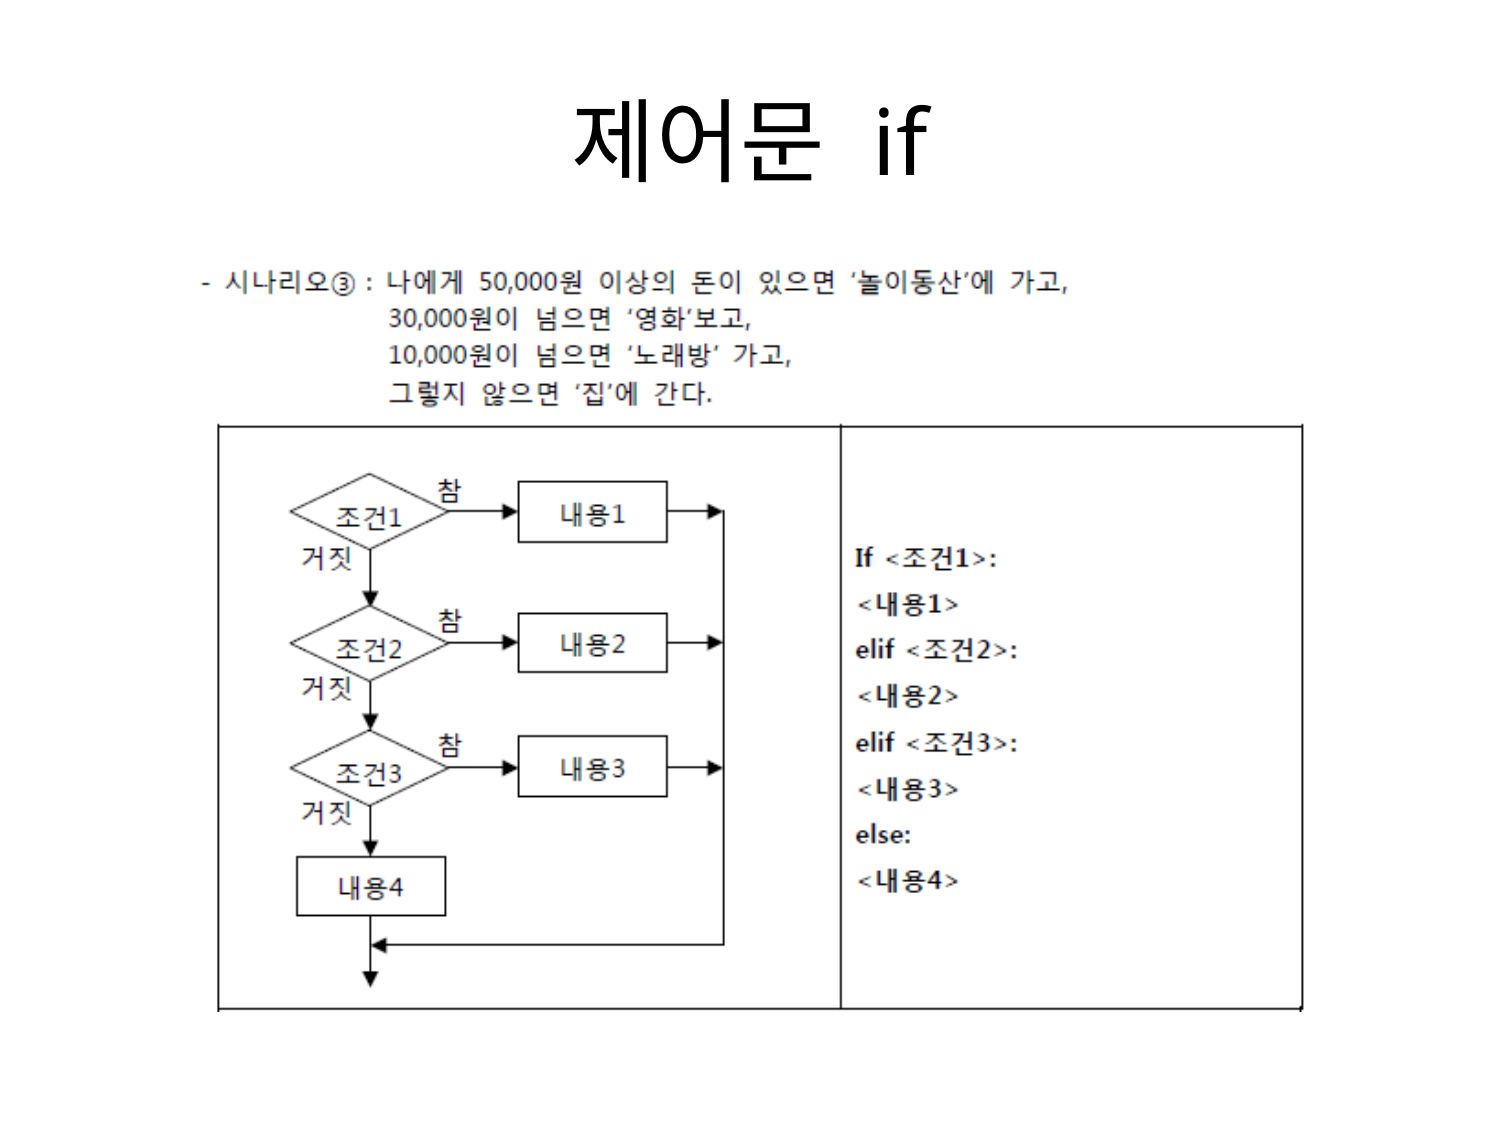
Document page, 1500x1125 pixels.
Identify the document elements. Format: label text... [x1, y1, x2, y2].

title 제어문 if [75, 45, 1425, 233]
picture [194, 266, 1311, 1012]
